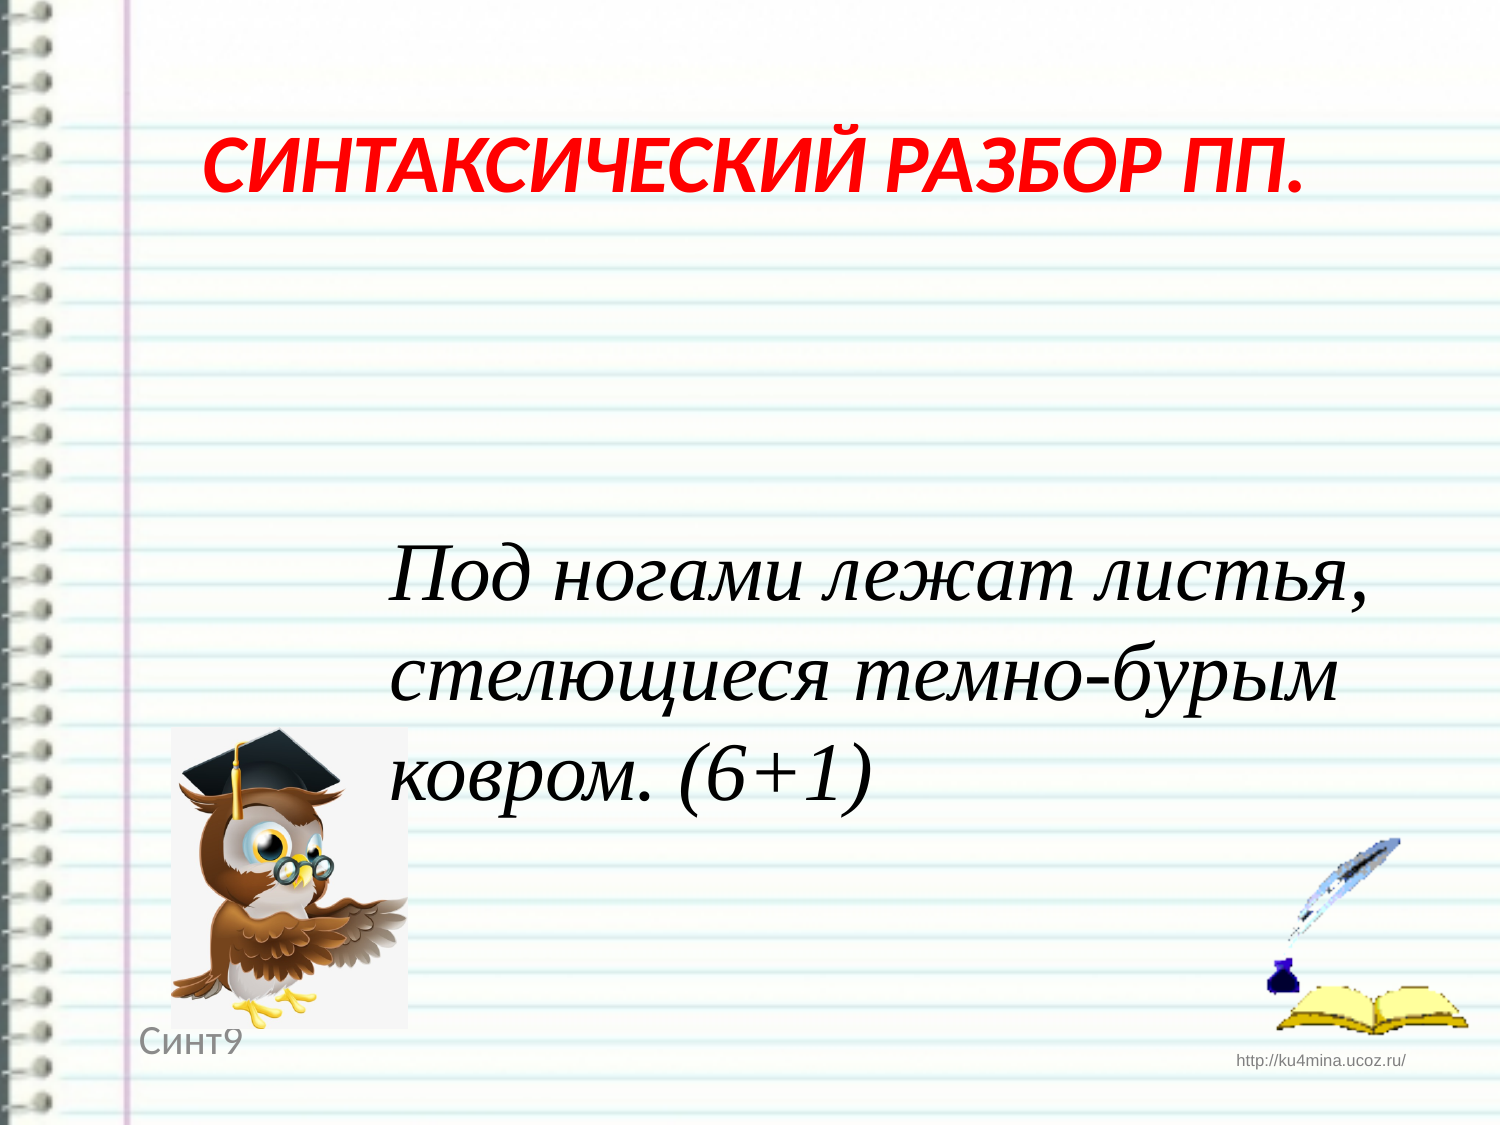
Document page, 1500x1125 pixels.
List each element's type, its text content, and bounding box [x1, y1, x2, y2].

picture [0, 0, 1500, 1125]
title Синтаксический разбор ПП. [118, 101, 1393, 279]
text_box Под ногами лежат листья, стелющиеся темно-бурым ковром. (6+1) [375, 509, 1459, 825]
list Синт9 [123, 597, 1453, 1071]
